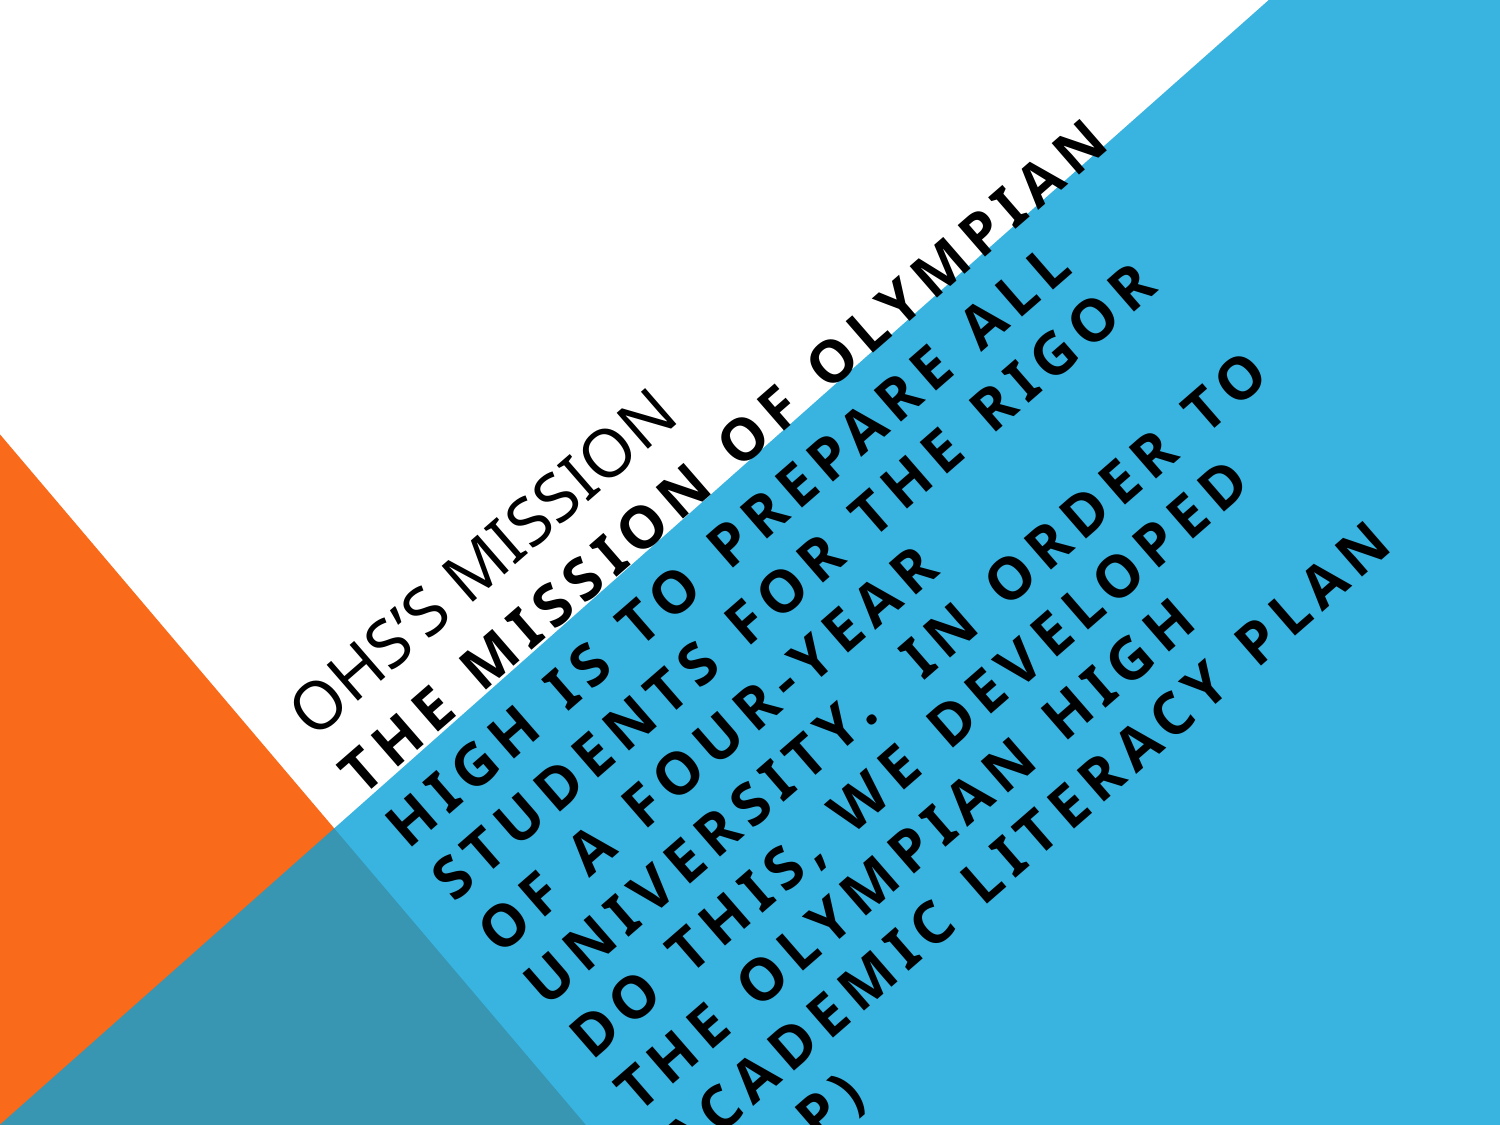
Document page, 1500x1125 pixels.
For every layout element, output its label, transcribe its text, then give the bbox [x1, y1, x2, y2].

title OHS’s Mission [182, 4, 1012, 761]
subtitle The mission of Olympian High is to prepare all students for the rigor of a four-year university. In order to do this, we developed the Olympian High Academic Literacy Plan (ALP) [312, 61, 1154, 804]
